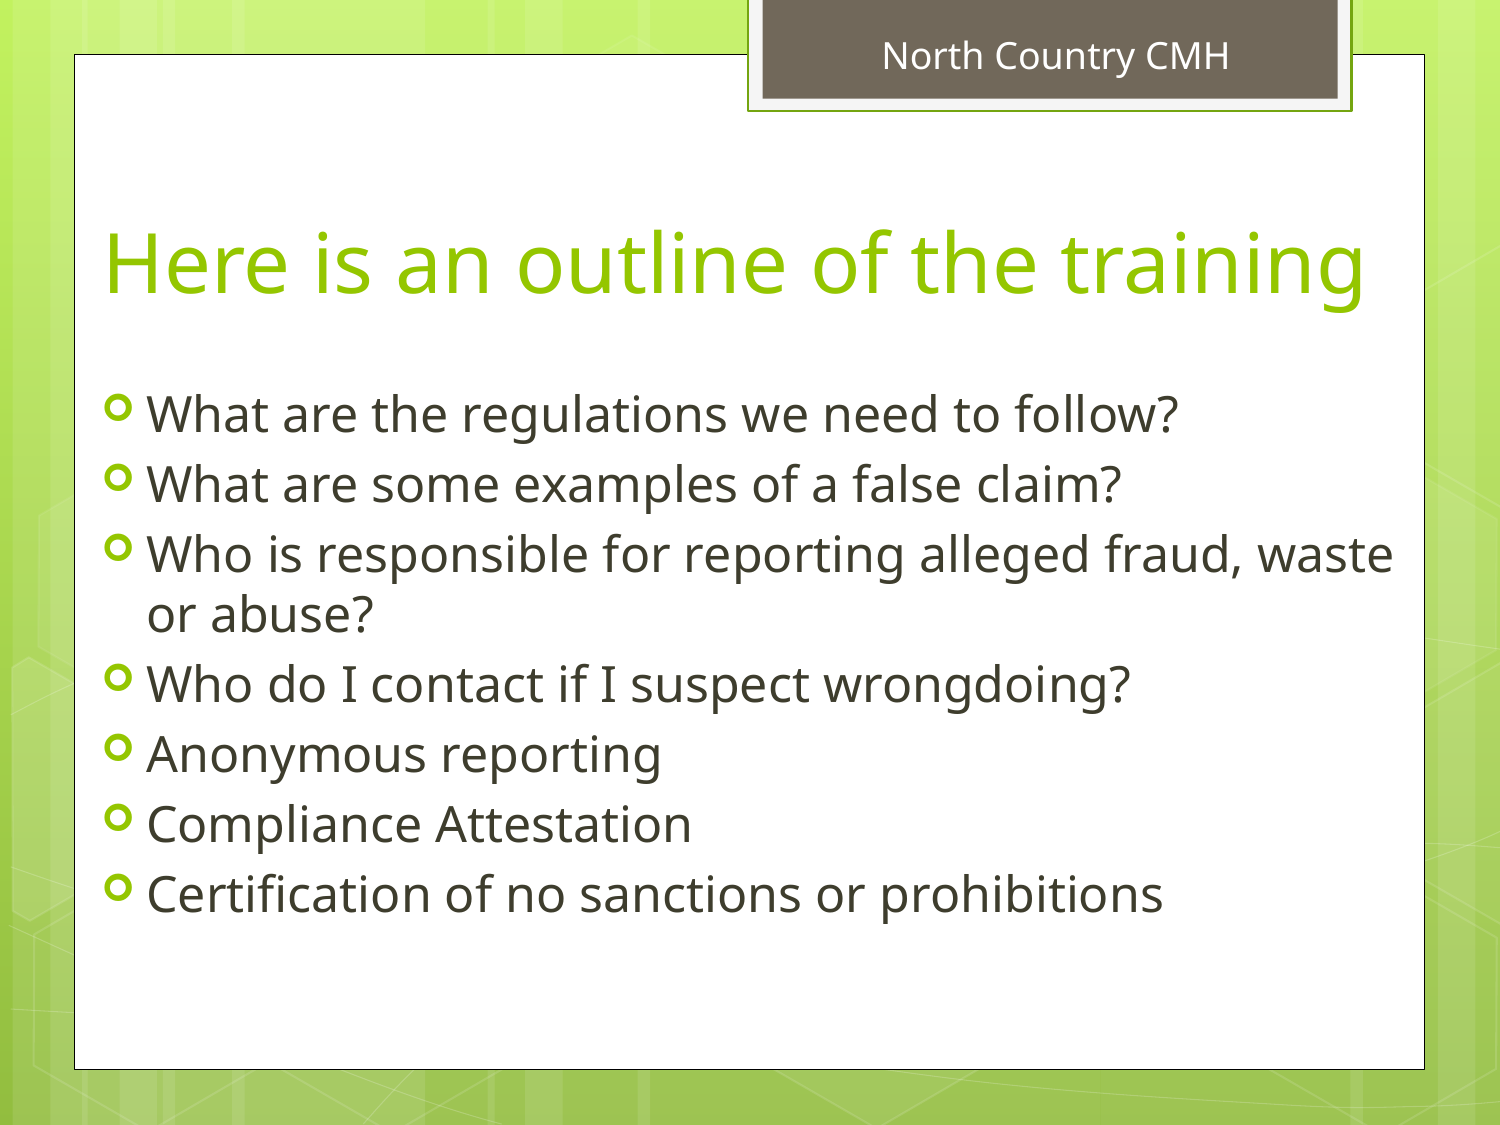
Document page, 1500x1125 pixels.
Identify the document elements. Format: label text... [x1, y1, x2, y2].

title Here is an outline of the training [87, 174, 1425, 318]
list What are the regulations we need to follow? What are some examples of a false claim? Who is responsible for reporting alleged fraud, waste or abuse? Who do I contact if I suspect wrongdoing? Anonymous reporting Compliance Attestation Certification of no sanctions or prohibitions [75, 375, 1425, 1005]
